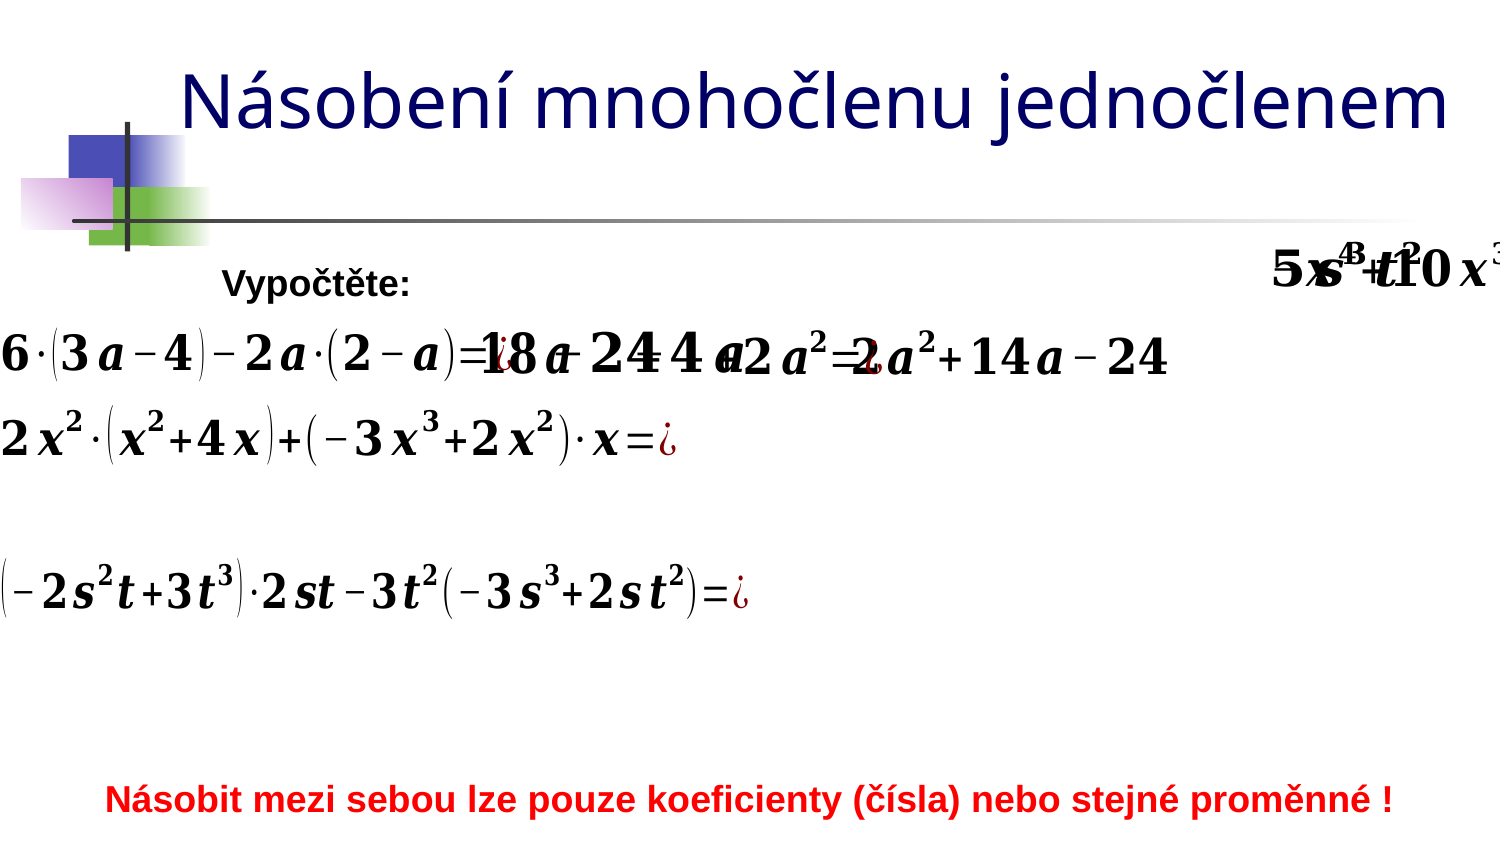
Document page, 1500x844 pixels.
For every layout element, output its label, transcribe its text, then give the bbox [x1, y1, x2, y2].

text_box Násobit mezi sebou lze pouze koeficienty (čísla) nebo stejné proměnné ! [0, 767, 1500, 828]
text_box Vypočtěte: [206, 251, 443, 311]
title Násobení mnohočlenu jednočlenem [129, 8, 1500, 189]
